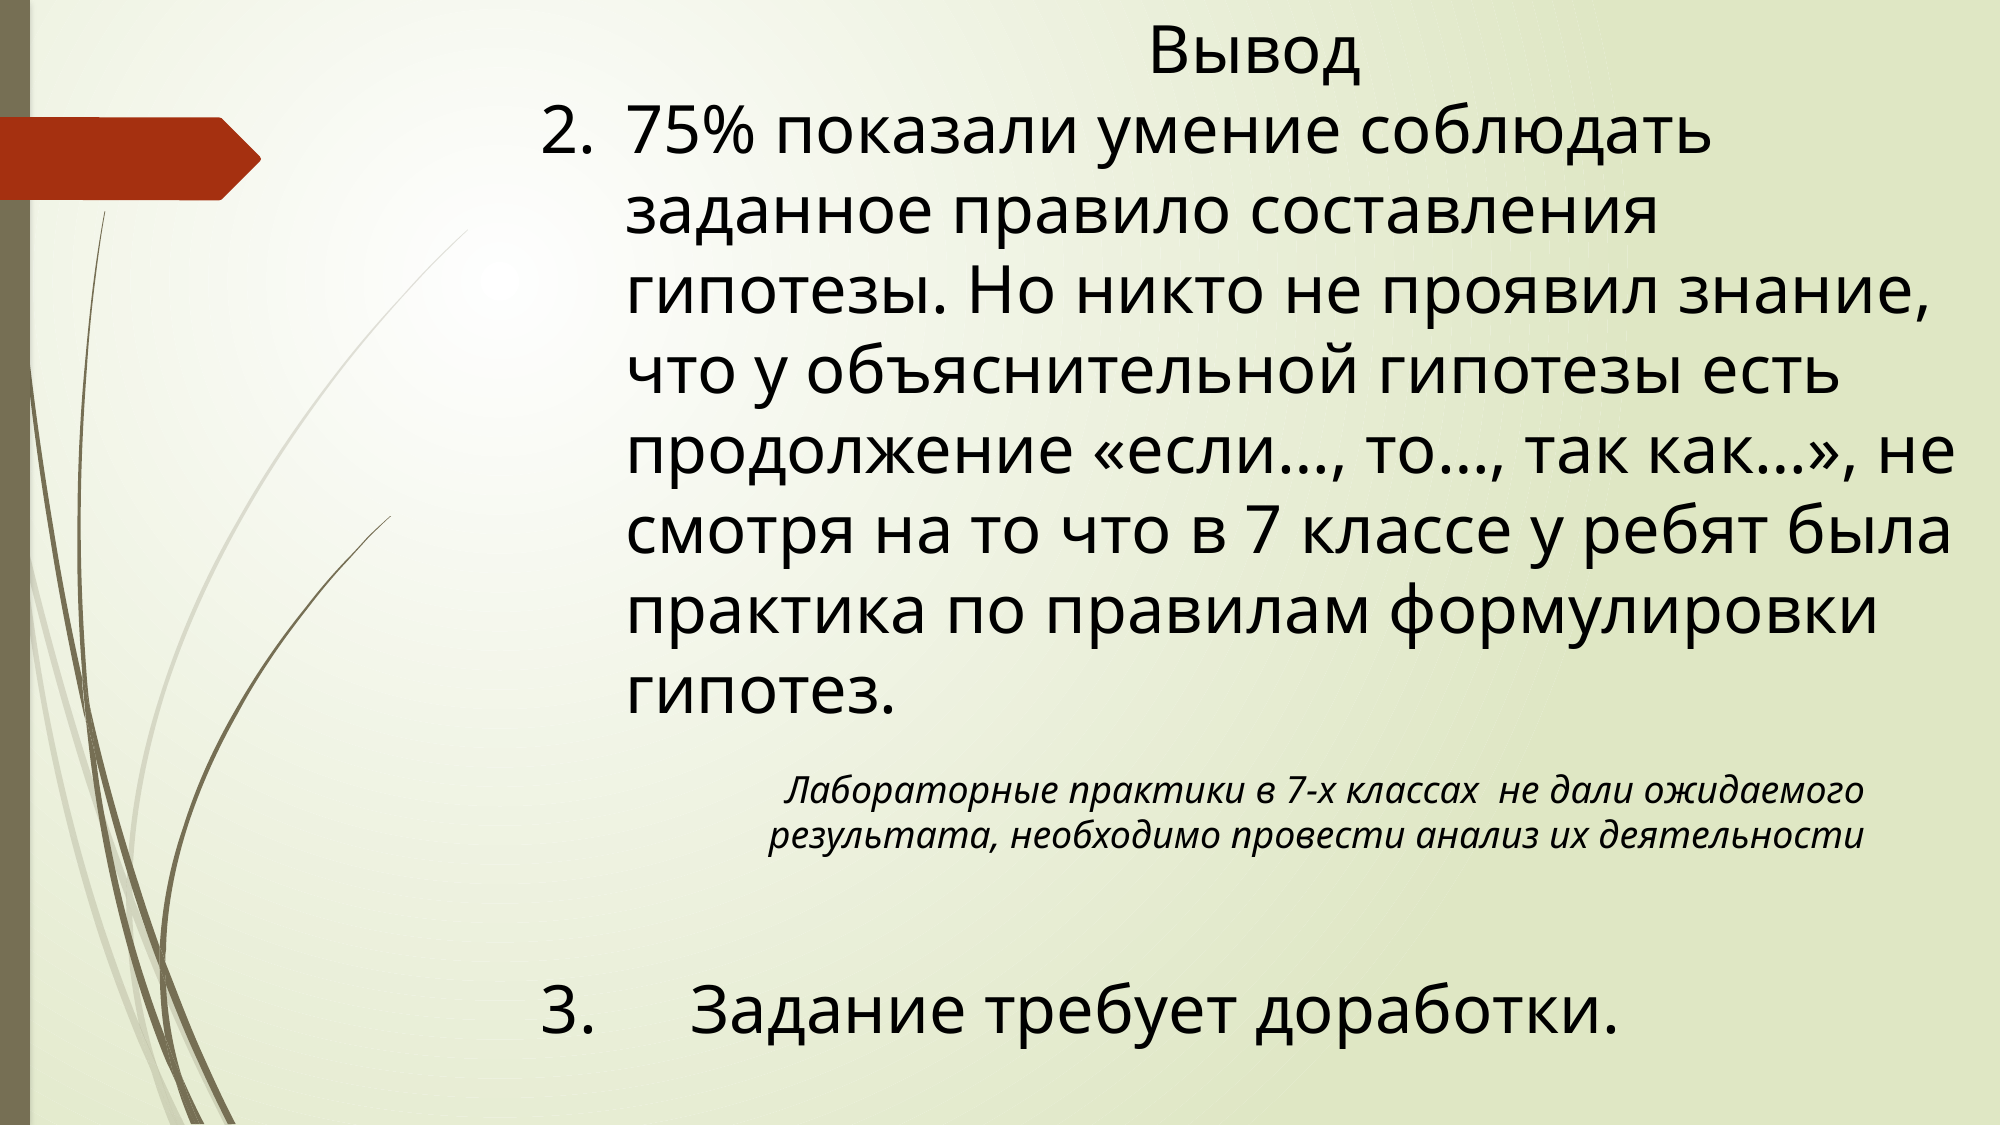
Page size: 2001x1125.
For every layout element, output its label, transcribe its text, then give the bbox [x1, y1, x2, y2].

text_box Вывод 75% показали умение соблюдать заданное правило составления гипотезы. Но никто не проявил знание, что у объяснительной гипотезы есть продолжение «если…, то…, так как…», не смотря на то что в 7 классе у ребят была практика по правилам формулировки гипотез. 3. Задание требует доработки. [526, 0, 2000, 1055]
text_box Лабораторные практики в 7-х классах не дали ожидаемого результата, необходимо провести анализ их деятельности [599, 758, 1881, 864]
